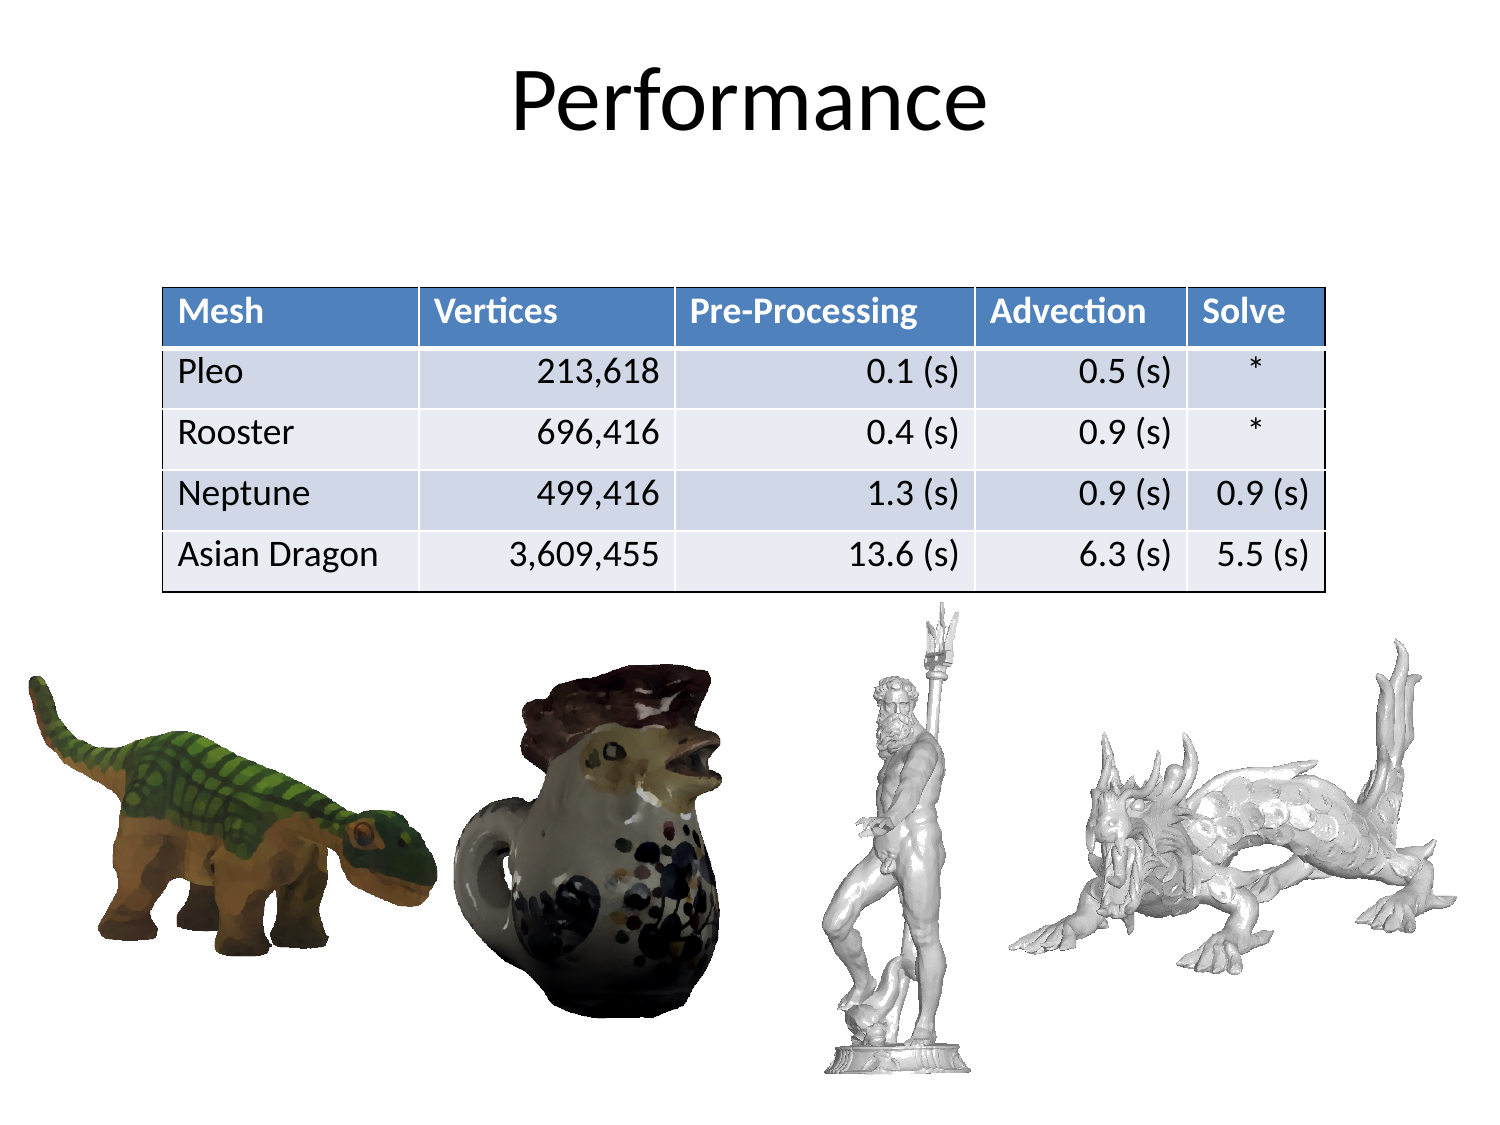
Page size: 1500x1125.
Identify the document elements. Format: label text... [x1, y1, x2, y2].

table_cell 0.4 (s) [676, 410, 974, 469]
table_cell 696,416 [420, 410, 674, 469]
table_header Advection [976, 288, 1186, 346]
table_cell Pleo [163, 351, 418, 408]
table_cell Rooster [163, 410, 418, 469]
table_header Vertices [420, 288, 674, 346]
table_cell 0.5 (s) [976, 351, 1186, 408]
table_header Pre-Processing [676, 288, 974, 346]
table_cell 0.9 (s) [976, 410, 1186, 469]
table_cell * [1188, 351, 1324, 408]
table_cell 3,609,455 [420, 532, 674, 591]
table_cell 6.3 (s) [976, 532, 1186, 591]
table_cell 0.1 (s) [676, 351, 974, 408]
table_cell 499,416 [420, 471, 674, 530]
table_cell Neptune [163, 471, 418, 530]
table_header Solve [1188, 288, 1324, 346]
picture [24, 599, 1463, 1079]
table_cell 213,618 [420, 351, 674, 408]
table_cell 1.3 (s) [676, 471, 974, 530]
title Performance [75, 0, 1425, 188]
table_header Mesh [163, 288, 418, 346]
table_cell 13.6 (s) [676, 532, 974, 591]
table_cell 0.9 (s) [976, 471, 1186, 530]
table_cell * [1188, 410, 1324, 469]
table_cell 0.9 (s) [1188, 471, 1324, 530]
table_cell 5.5 (s) [1188, 532, 1324, 591]
table_cell Asian Dragon [163, 532, 418, 591]
